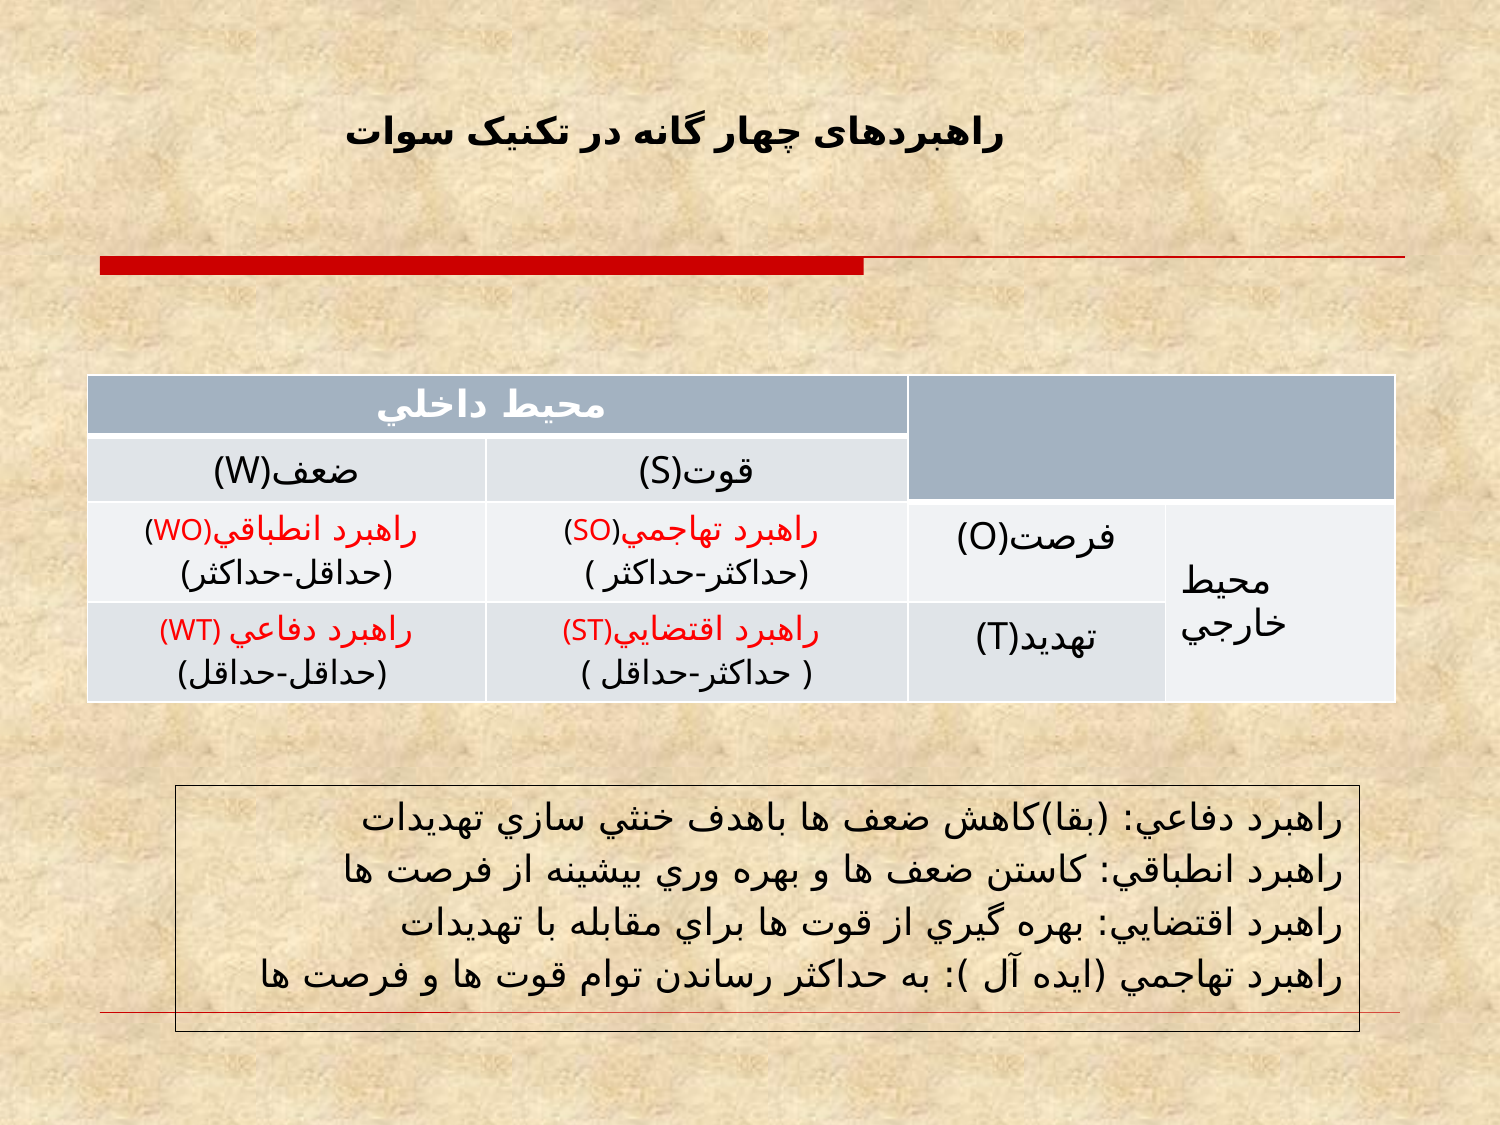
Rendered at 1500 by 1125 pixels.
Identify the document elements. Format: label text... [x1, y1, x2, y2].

table_cell (O)فرصت [909, 505, 1165, 601]
text_box راهبرد دفاعي: (بقا)كاهش ضعف ها باهدف خنثي سازي تهديدات راهبرد انطباقي: كاستن ضعف ها و بهره وري بيشينه از فرصت ها راهبرد اقتضايي: بهره گيري از قوت ها براي مقابله با تهديدات راهبرد تهاجمي (ايده آل ): به حداكثر رساندن توام قوت ها و فرصت ها [175, 785, 1360, 1032]
picture [0, 0, 1500, 1125]
table_cell (WT) راهبرد دفاعي (حداقل-حداقل) [88, 603, 485, 701]
table_cell (SO)راهبرد تهاجمي ( حداكثر-حداكثر) [487, 503, 907, 601]
table_header [909, 376, 1394, 499]
table_header محيط داخلي [88, 376, 907, 433]
table_cell (ST)راهبرد اقتضايي ( حداكثر-حداقل ) [487, 603, 907, 701]
text_box راهبردهای چهار گانه در تکنیک سوات [237, 99, 1113, 160]
table_cell محيط خارجي [1166, 505, 1394, 701]
table_cell (WO)راهبرد انطباقي (حداقل-حداكثر) [88, 503, 485, 601]
table_cell (W)ضعف [88, 439, 485, 501]
table_cell (T)تهديد [909, 603, 1165, 701]
table_cell (S)قوت [487, 439, 907, 501]
